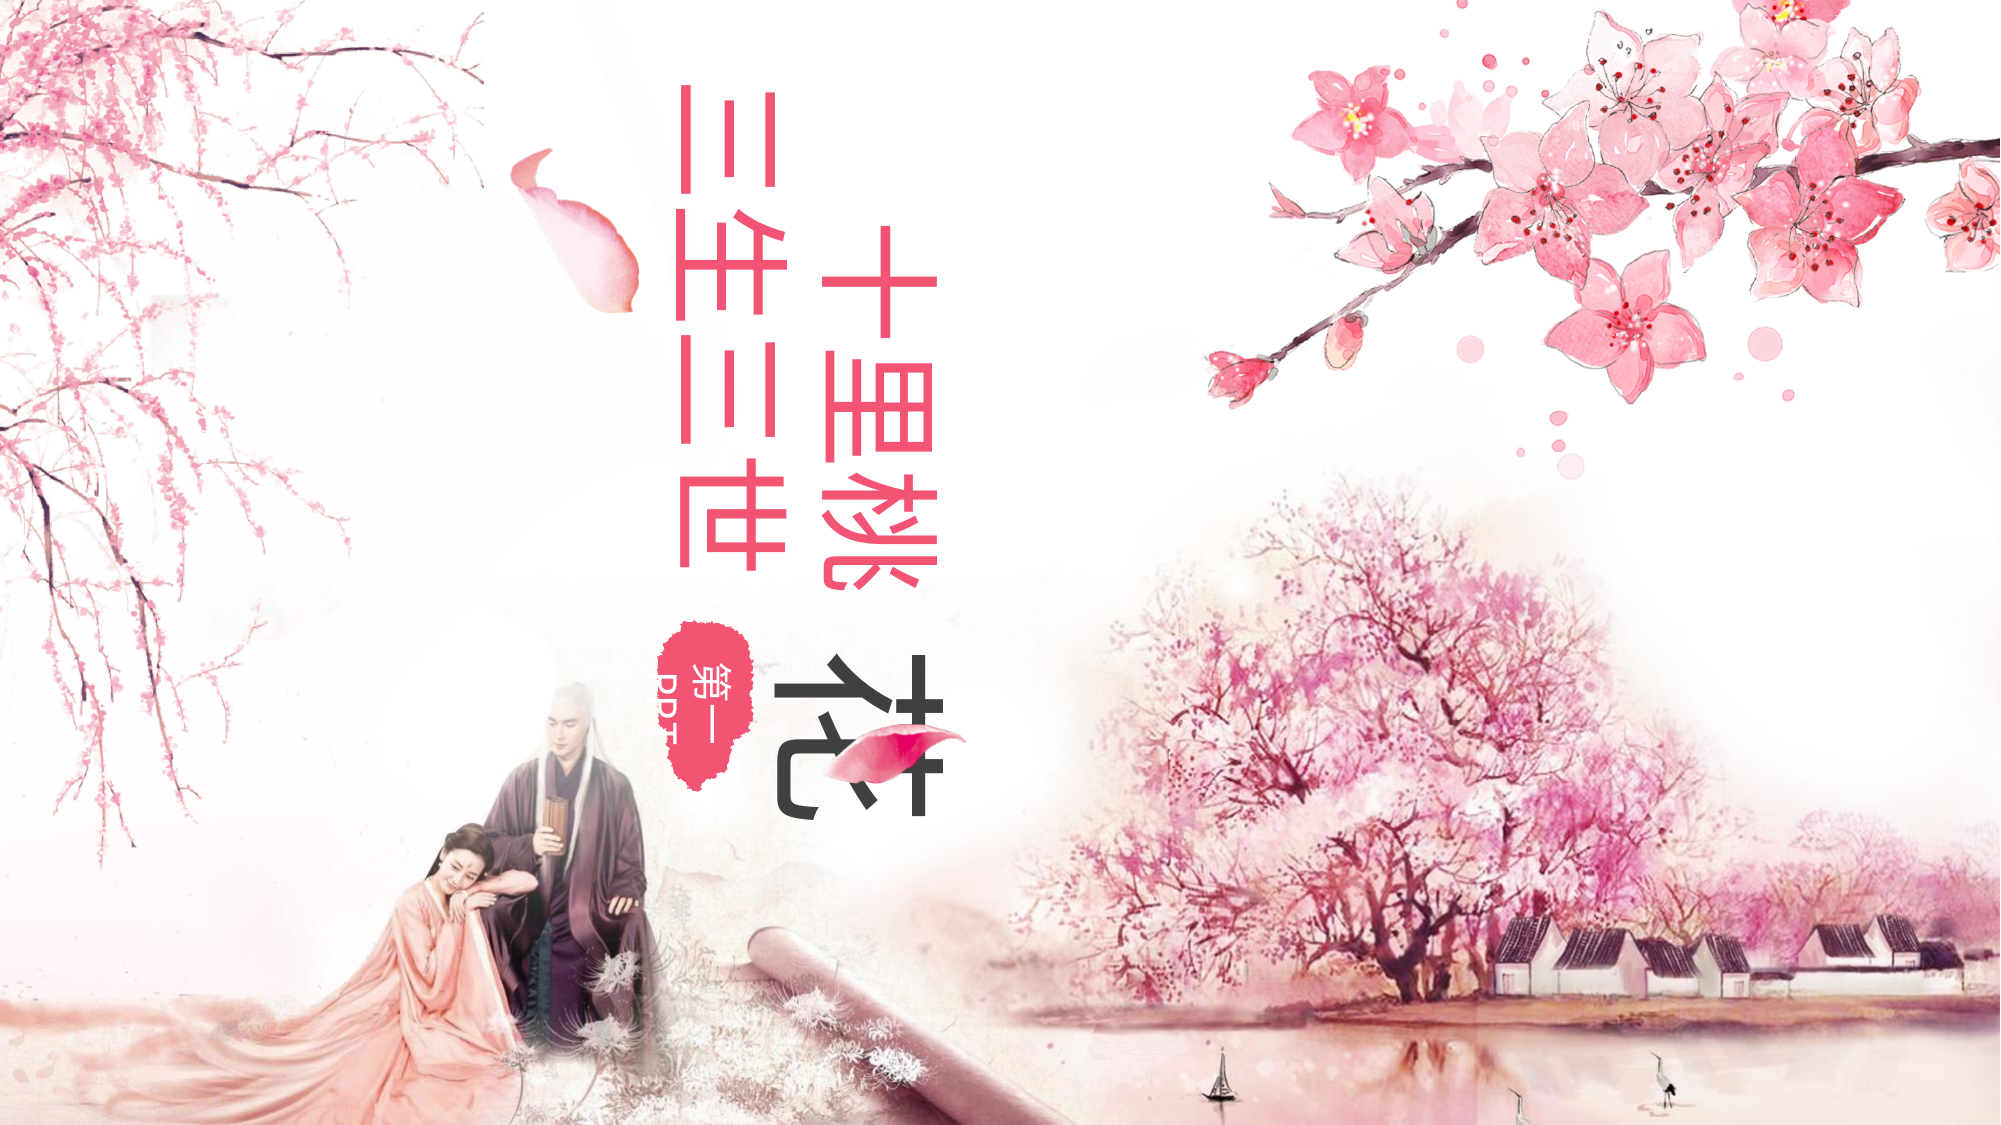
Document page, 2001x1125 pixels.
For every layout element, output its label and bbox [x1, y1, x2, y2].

picture [0, 0, 2000, 1125]
text_box [727, 629, 980, 915]
text_box [656, 619, 755, 798]
